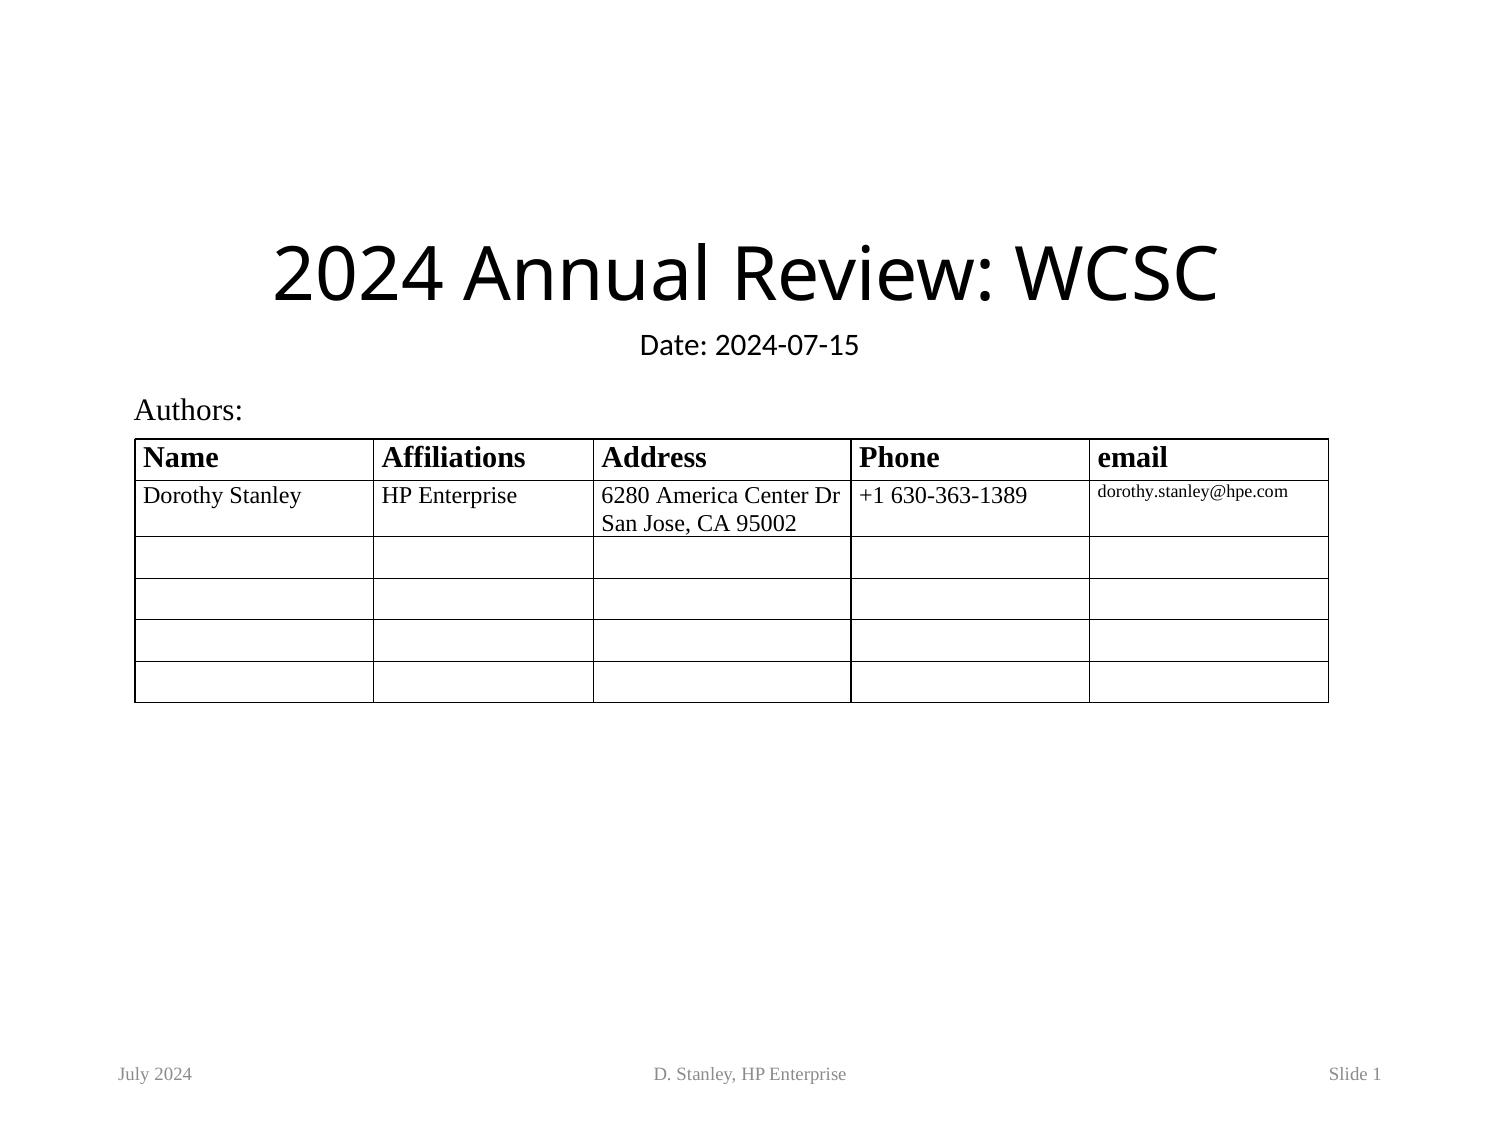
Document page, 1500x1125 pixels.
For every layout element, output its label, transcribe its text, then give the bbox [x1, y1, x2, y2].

text_box Authors: [122, 383, 301, 431]
subtitle Date: 2024-07-15 [225, 320, 1275, 380]
title 2024 Annual Review: WCSC [108, 143, 1384, 325]
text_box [123, 438, 1369, 767]
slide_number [103, 1042, 441, 1103]
slide_number Slide 1 [1059, 1042, 1397, 1103]
footer D. Stanley, HP Enterprise [496, 1042, 1004, 1103]
